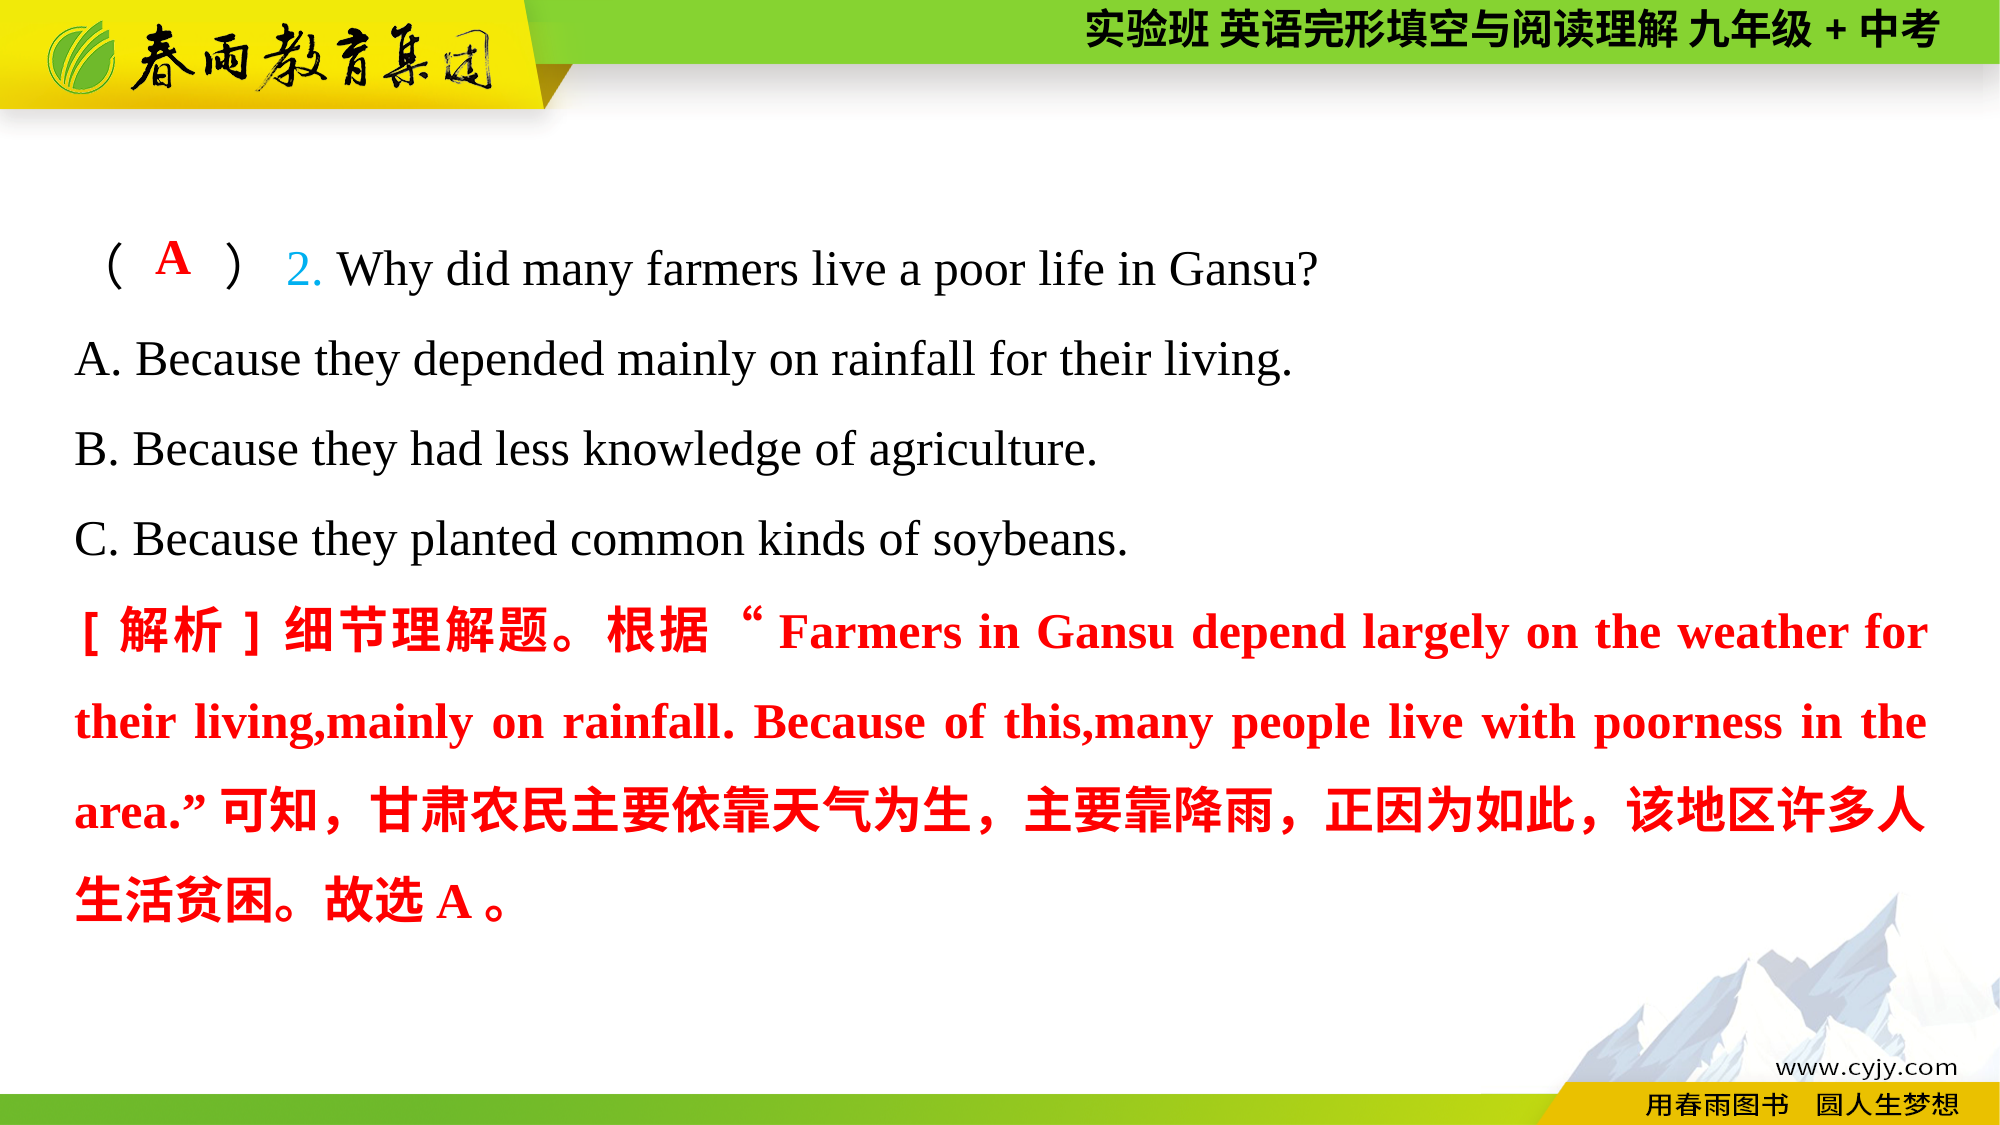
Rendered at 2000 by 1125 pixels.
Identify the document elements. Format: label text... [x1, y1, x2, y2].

text_box A [140, 216, 206, 292]
list （ ）2. Why did many farmers live a poor life in Gansu? A. Because they depended mainly on rainfall for their living. B. Because they had less knowledge of agriculture. C. Because they planted common kinds of soybeans. [59, 198, 1944, 577]
text_box [解析]细节理解题。根据“Farmers in Gansu depend largely on the weather for their living,mainly on rainfall. Because of this,many people live with poorness in the area.”可知，甘肃农民主要依靠天气为生，主要靠降雨，正因为如此，该地区许多人生活贫困。故选A。 [59, 577, 1944, 937]
picture [0, 0, 2000, 1125]
